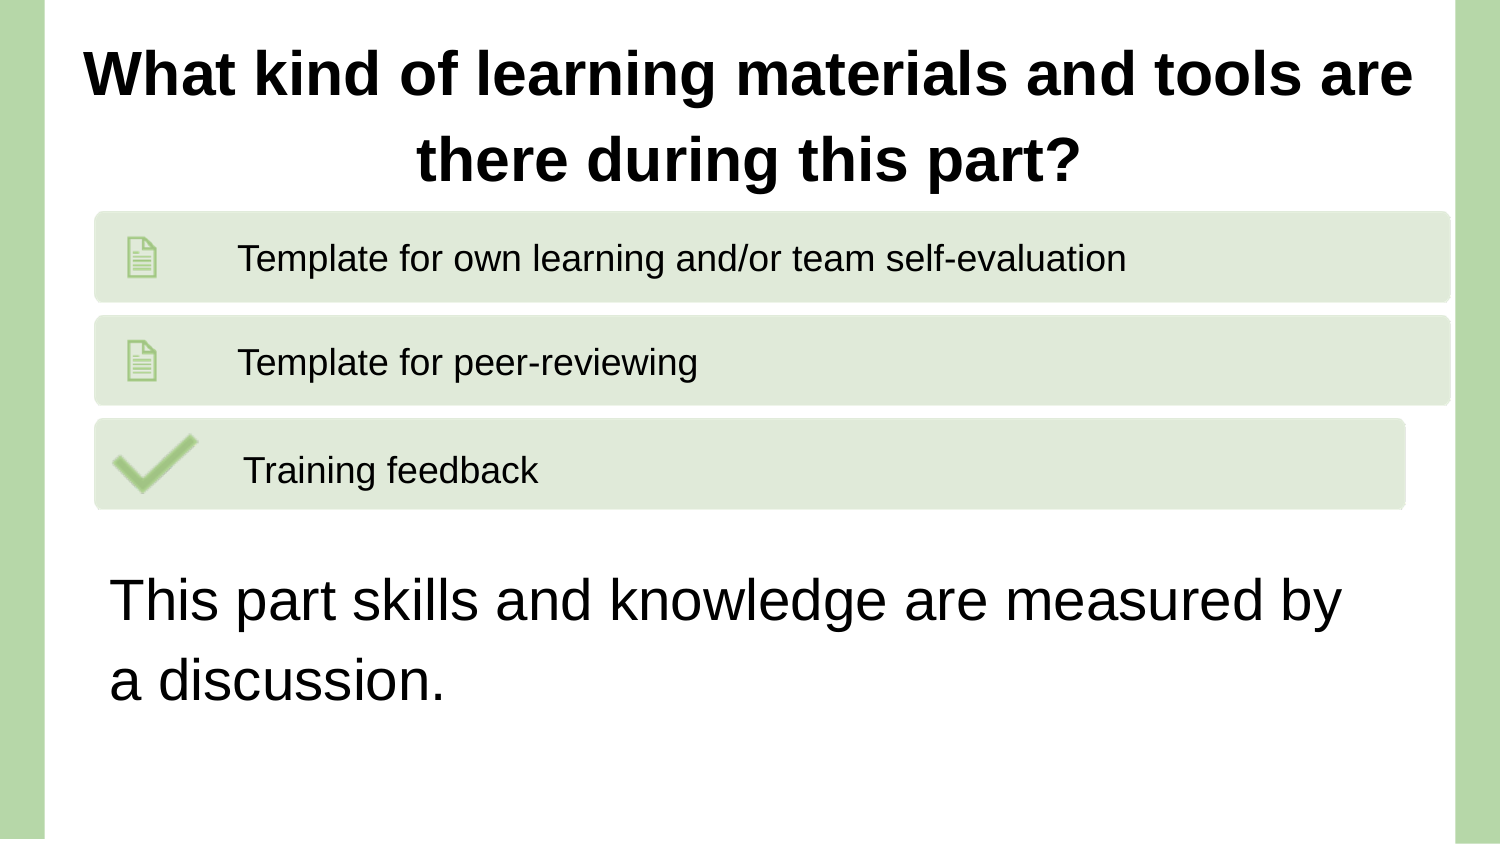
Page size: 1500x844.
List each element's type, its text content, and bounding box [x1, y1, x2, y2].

picture [94, 418, 1406, 510]
picture [94, 314, 1452, 407]
title What kind of learning materials and tools are there during this part? [45, 6, 1455, 200]
text_box [0, 0, 45, 839]
text_box [1455, 0, 1500, 844]
picture [94, 211, 1452, 303]
list This part skills and knowledge are measured by a discussion. [94, 536, 1406, 729]
